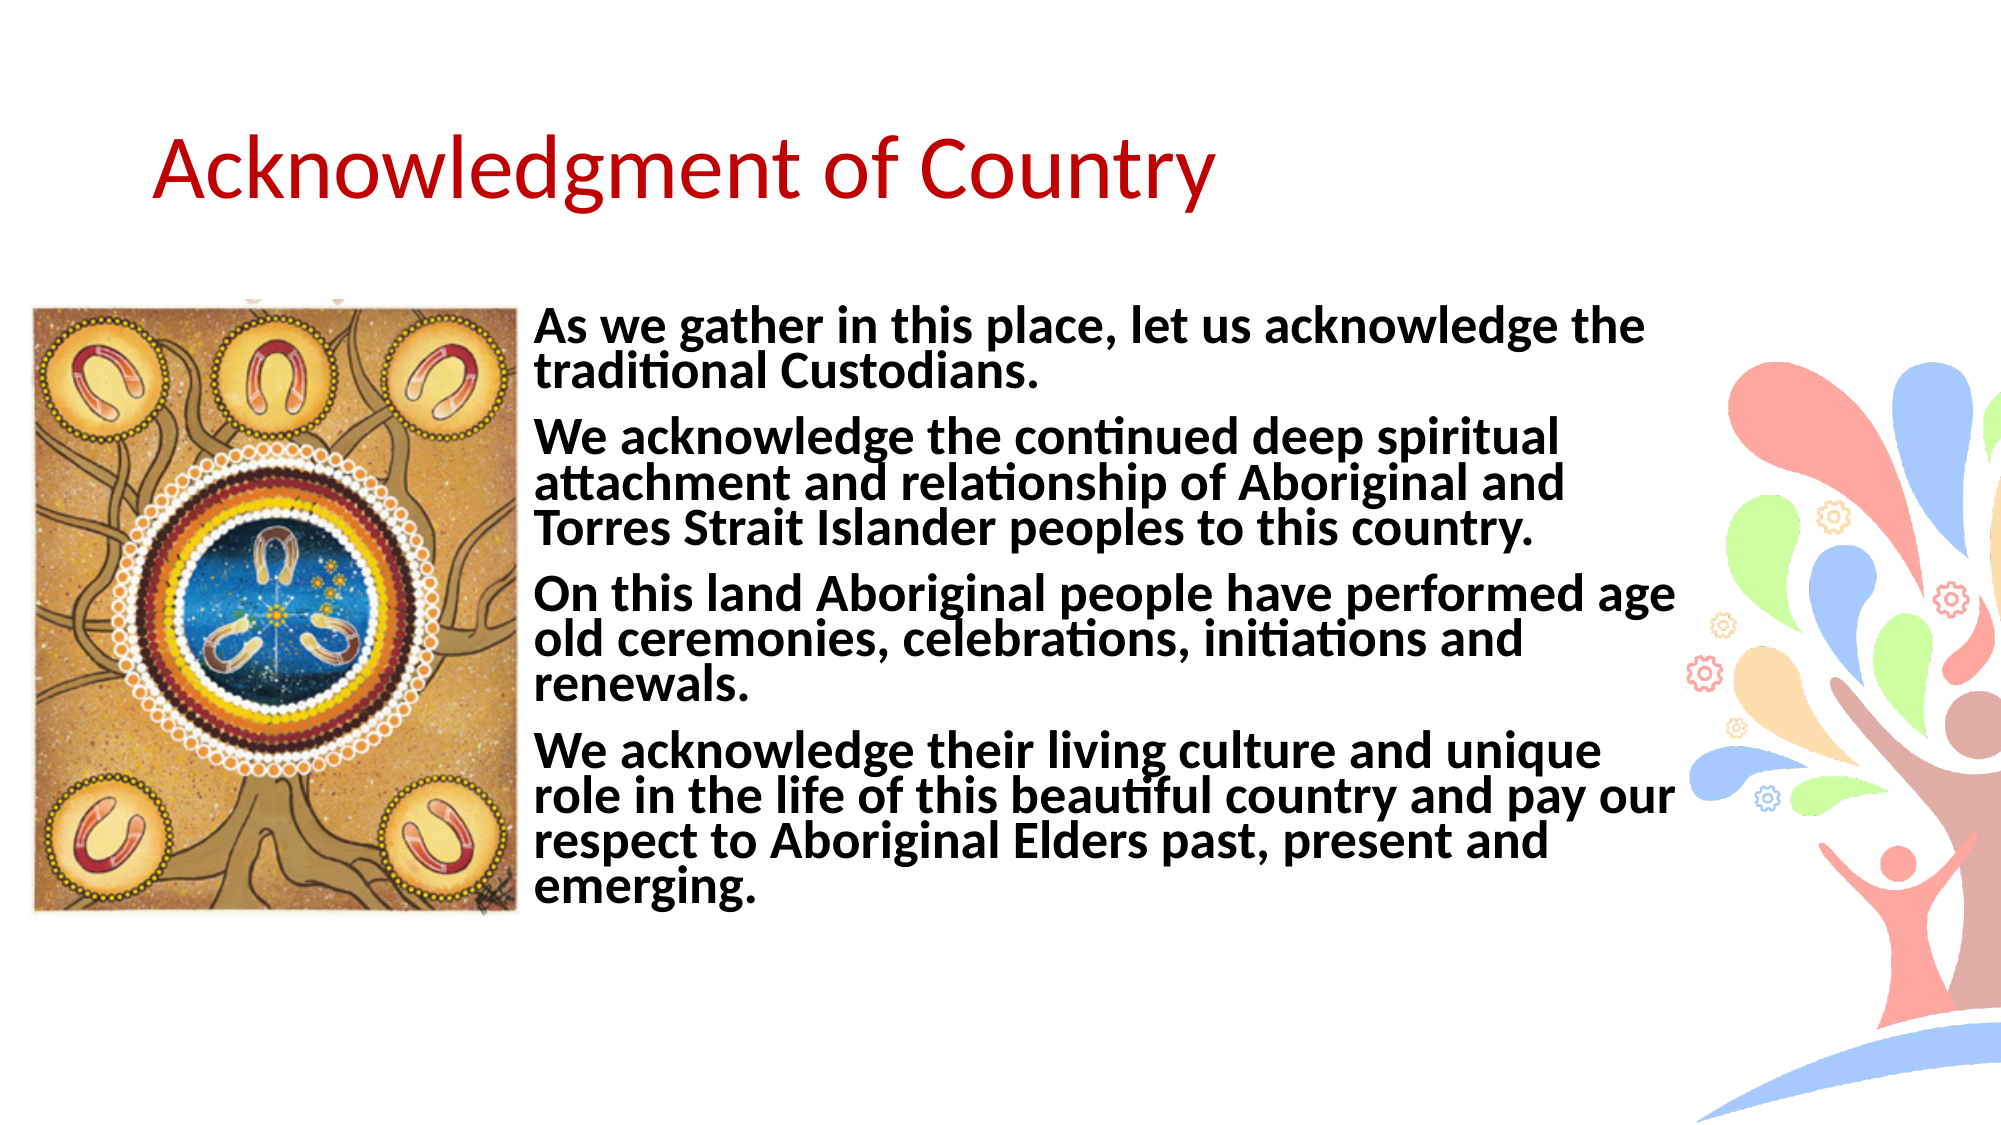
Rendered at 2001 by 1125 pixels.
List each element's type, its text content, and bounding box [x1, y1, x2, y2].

title Acknowledgment of Country [137, 59, 1863, 278]
picture [30, 299, 519, 929]
list As we gather in this place, let us acknowledge the traditional Custodians. We acknowledge the continued deep spiritual attachment and relationship of Aboriginal and Torres Strait Islander peoples to this country. On this land Aboriginal people have performed age old ceremonies, celebrations, initiations and renewals. We acknowledge their living culture and unique role in the life of this beautiful country and pay our respect to Aboriginal Elders past, present and emerging. [518, 299, 1694, 1014]
picture [1648, 320, 2001, 1125]
